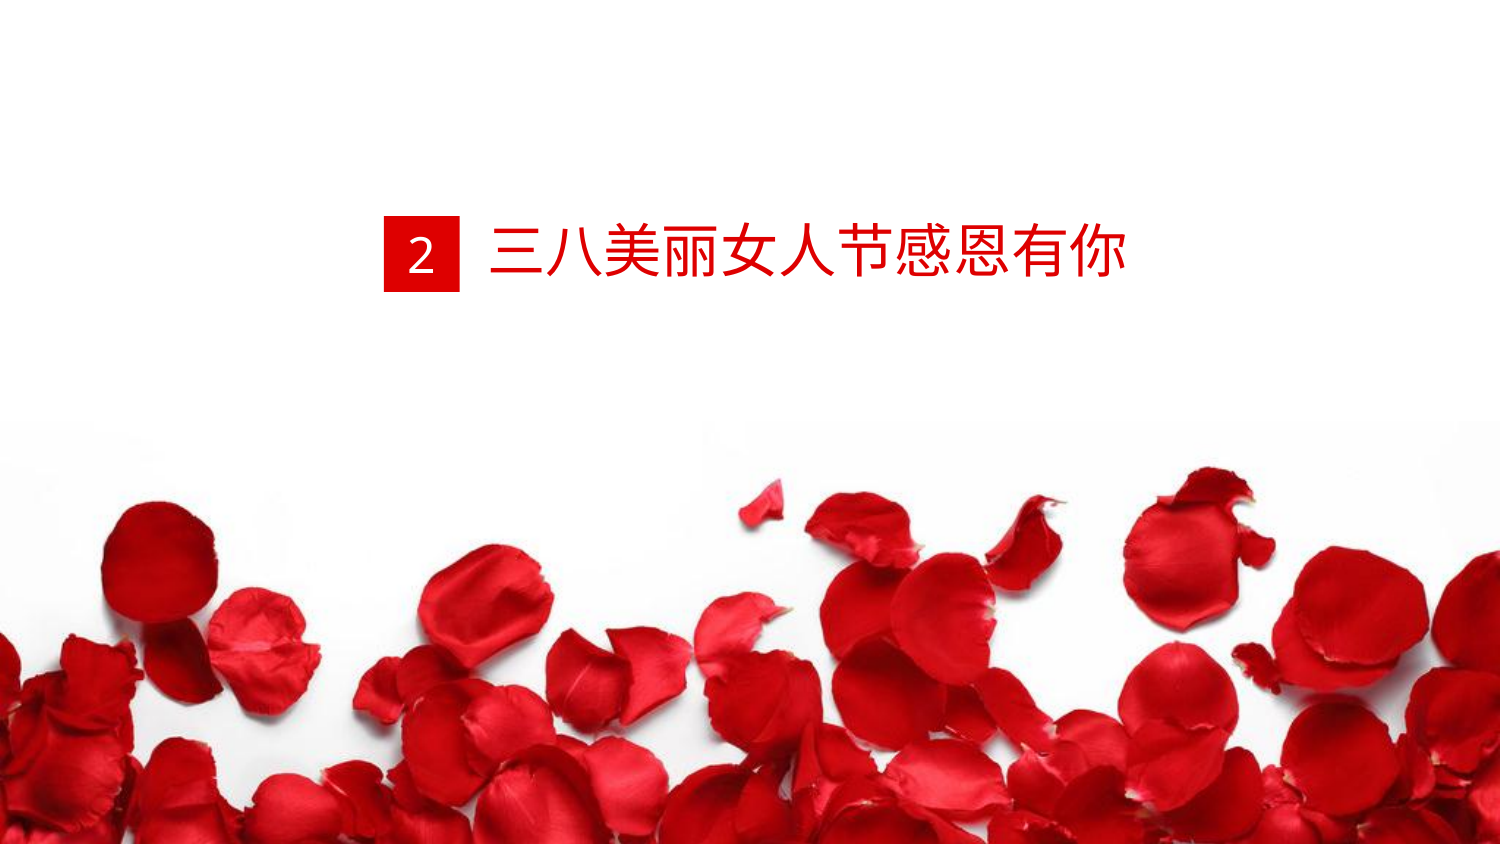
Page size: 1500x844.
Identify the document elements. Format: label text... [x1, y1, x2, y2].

text_box 2 [383, 216, 460, 292]
picture [0, 421, 1500, 844]
text_box 三八美丽女人节感恩有你 [451, 209, 1164, 291]
